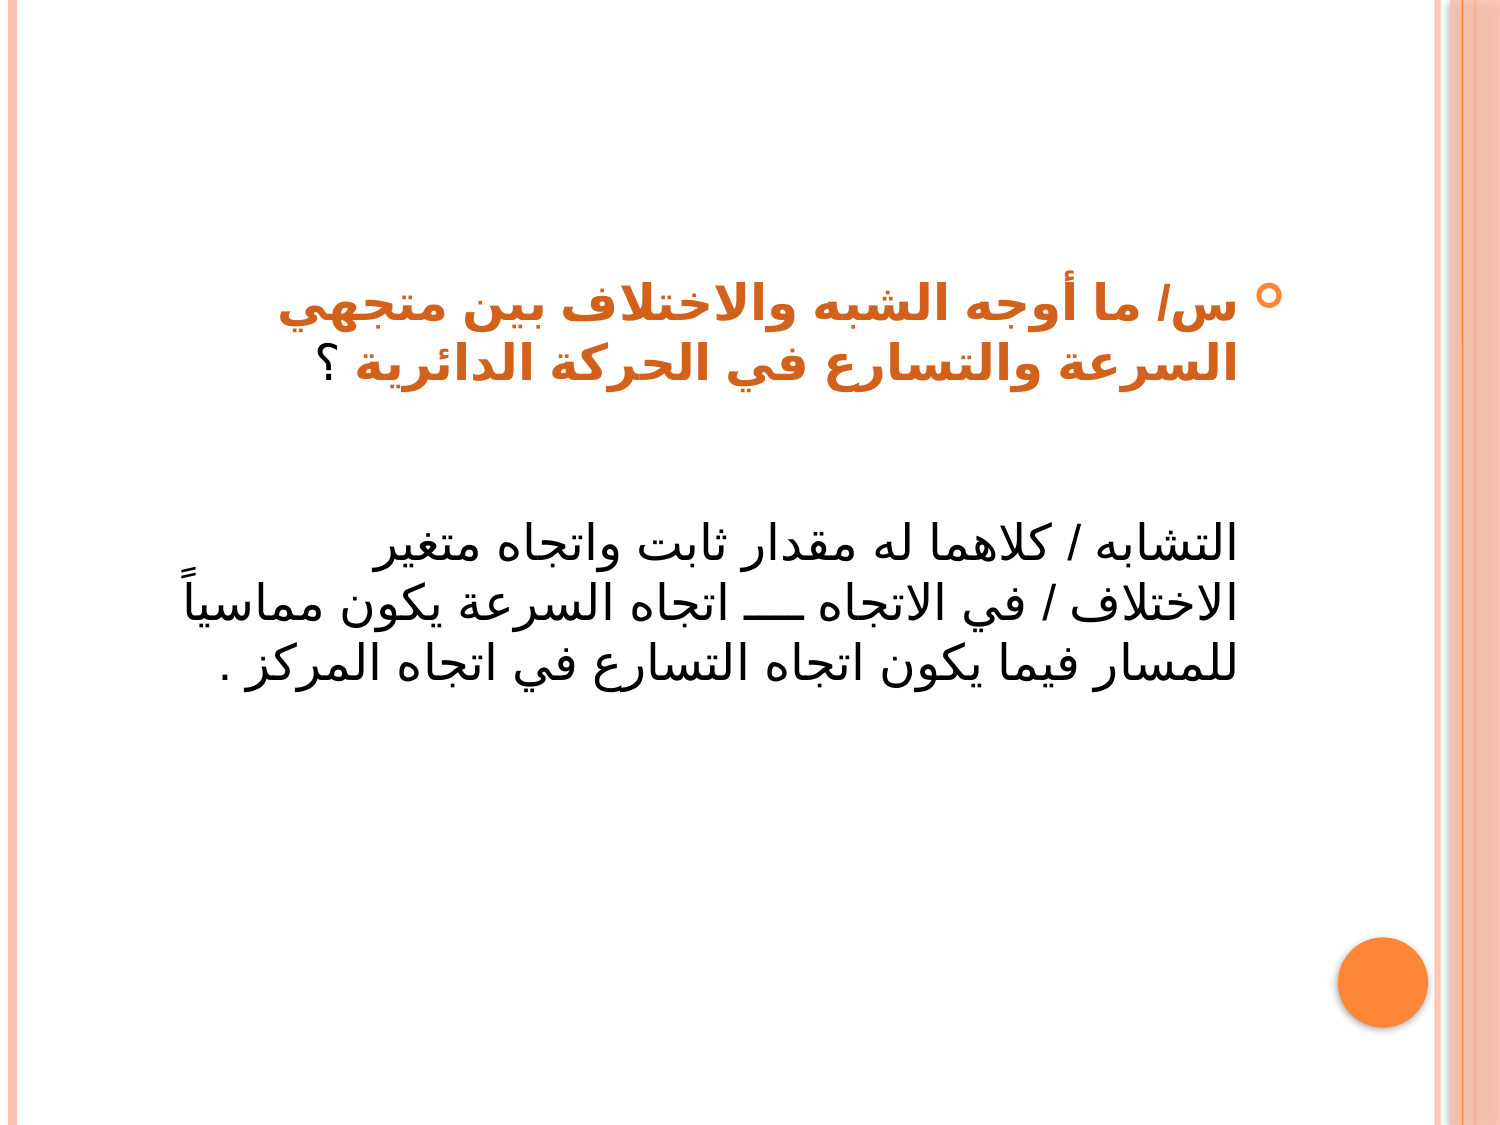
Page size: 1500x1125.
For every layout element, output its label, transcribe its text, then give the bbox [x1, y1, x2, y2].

list س/ ما أوجه الشبه والاختلاف بين متجهي السرعة والتسارع في الحركة الدائرية ؟ التشابه / كلاهما له مقدار ثابت واتجاه متغير الاختلاف / في الاتجاه ــــ اتجاه السرعة يكون مماسياً للمسار فيما يكون اتجاه التسارع في اتجاه المركز . [74, 262, 1301, 458]
